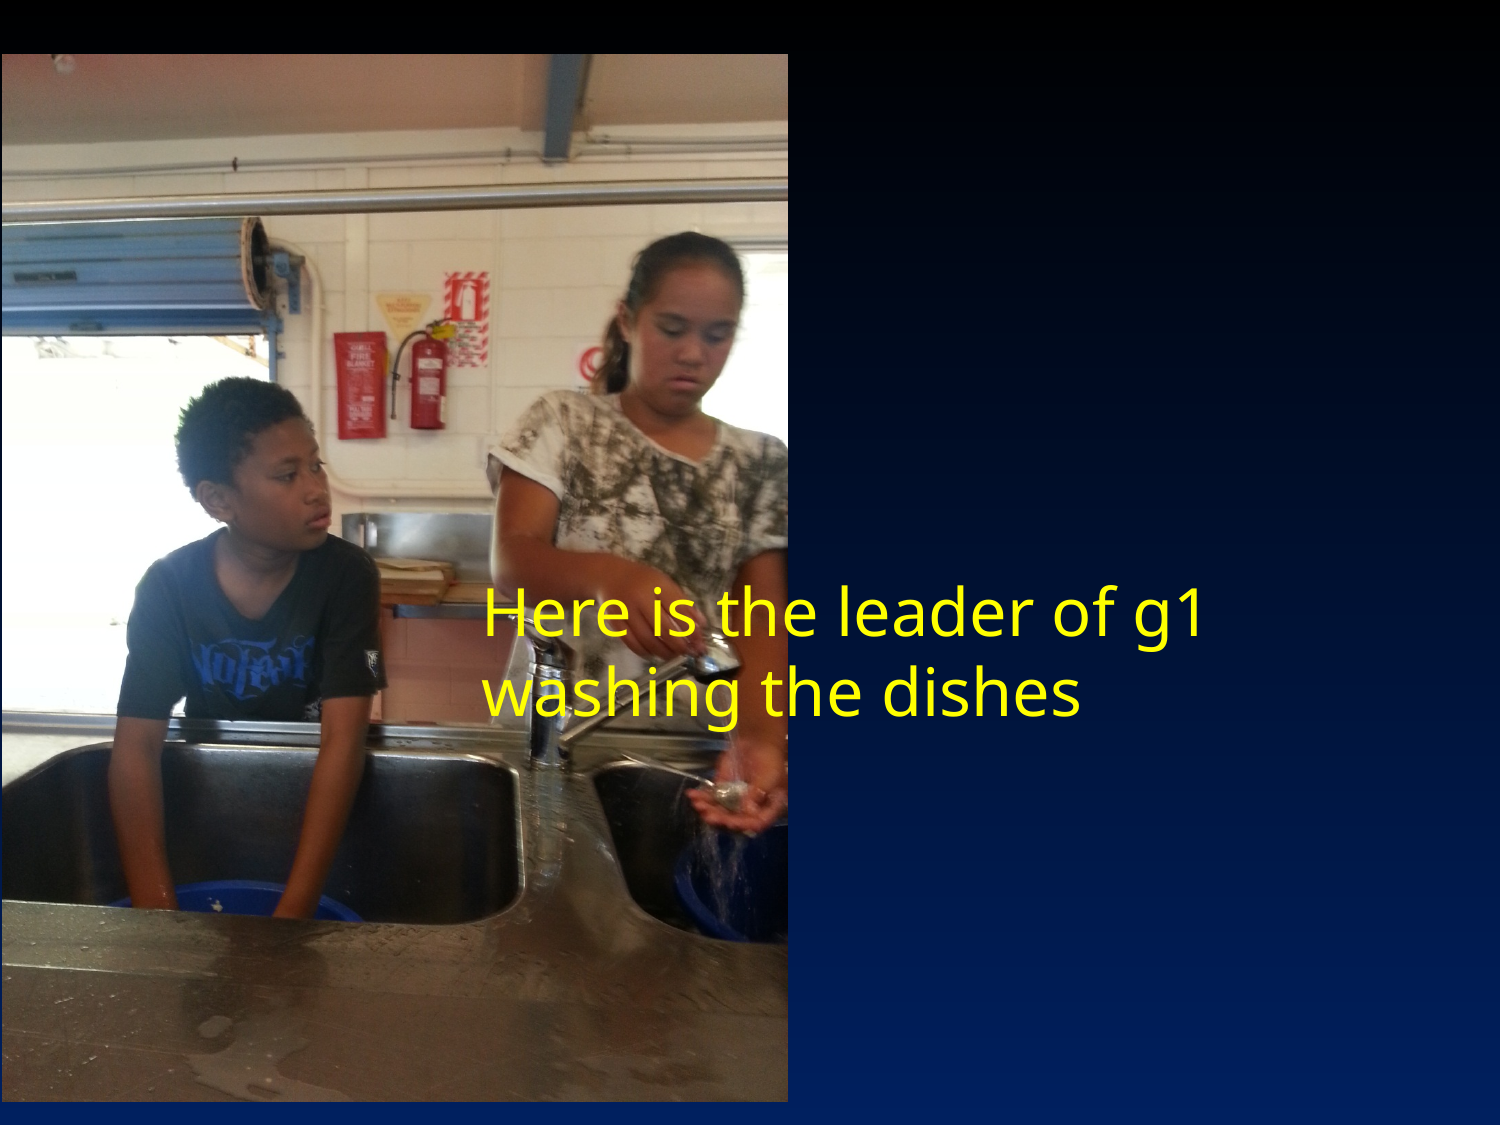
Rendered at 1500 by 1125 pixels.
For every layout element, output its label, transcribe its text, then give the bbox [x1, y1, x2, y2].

text_box Here is the leader of g1 washing the dishes [833, 562, 1257, 738]
picture [1, 54, 788, 1102]
